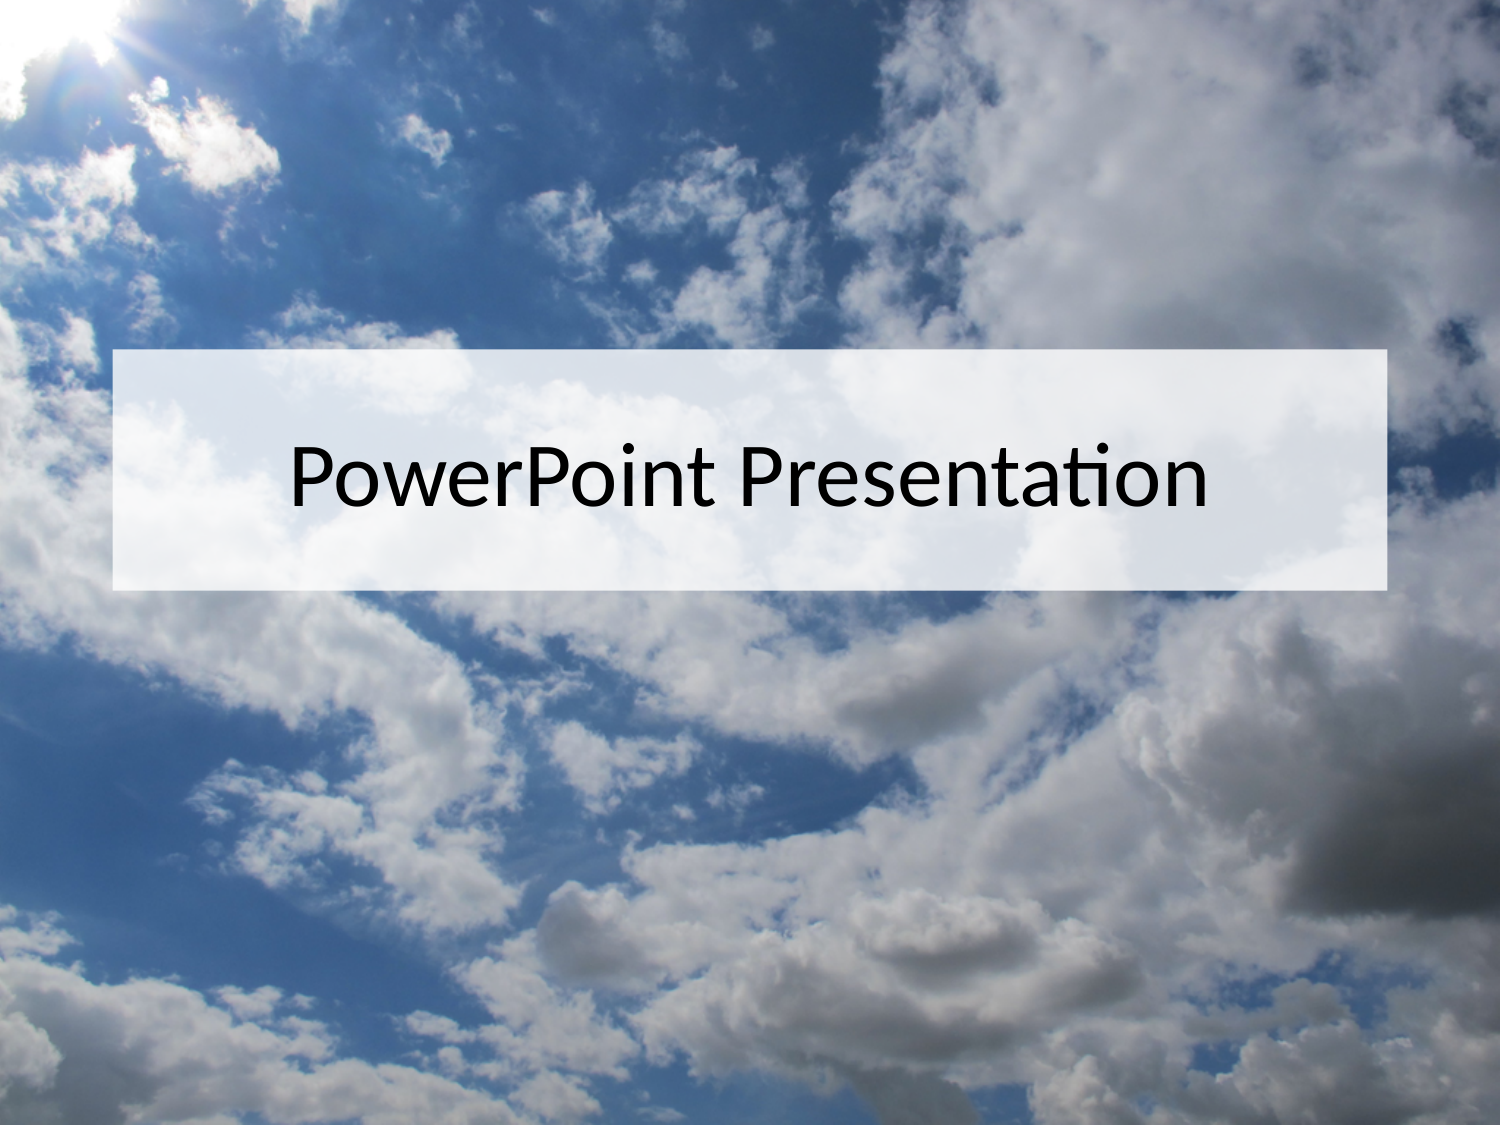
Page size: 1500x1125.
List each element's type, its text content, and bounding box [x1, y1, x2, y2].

picture [0, 0, 1500, 1125]
title PowerPoint Presentation [112, 349, 1388, 591]
